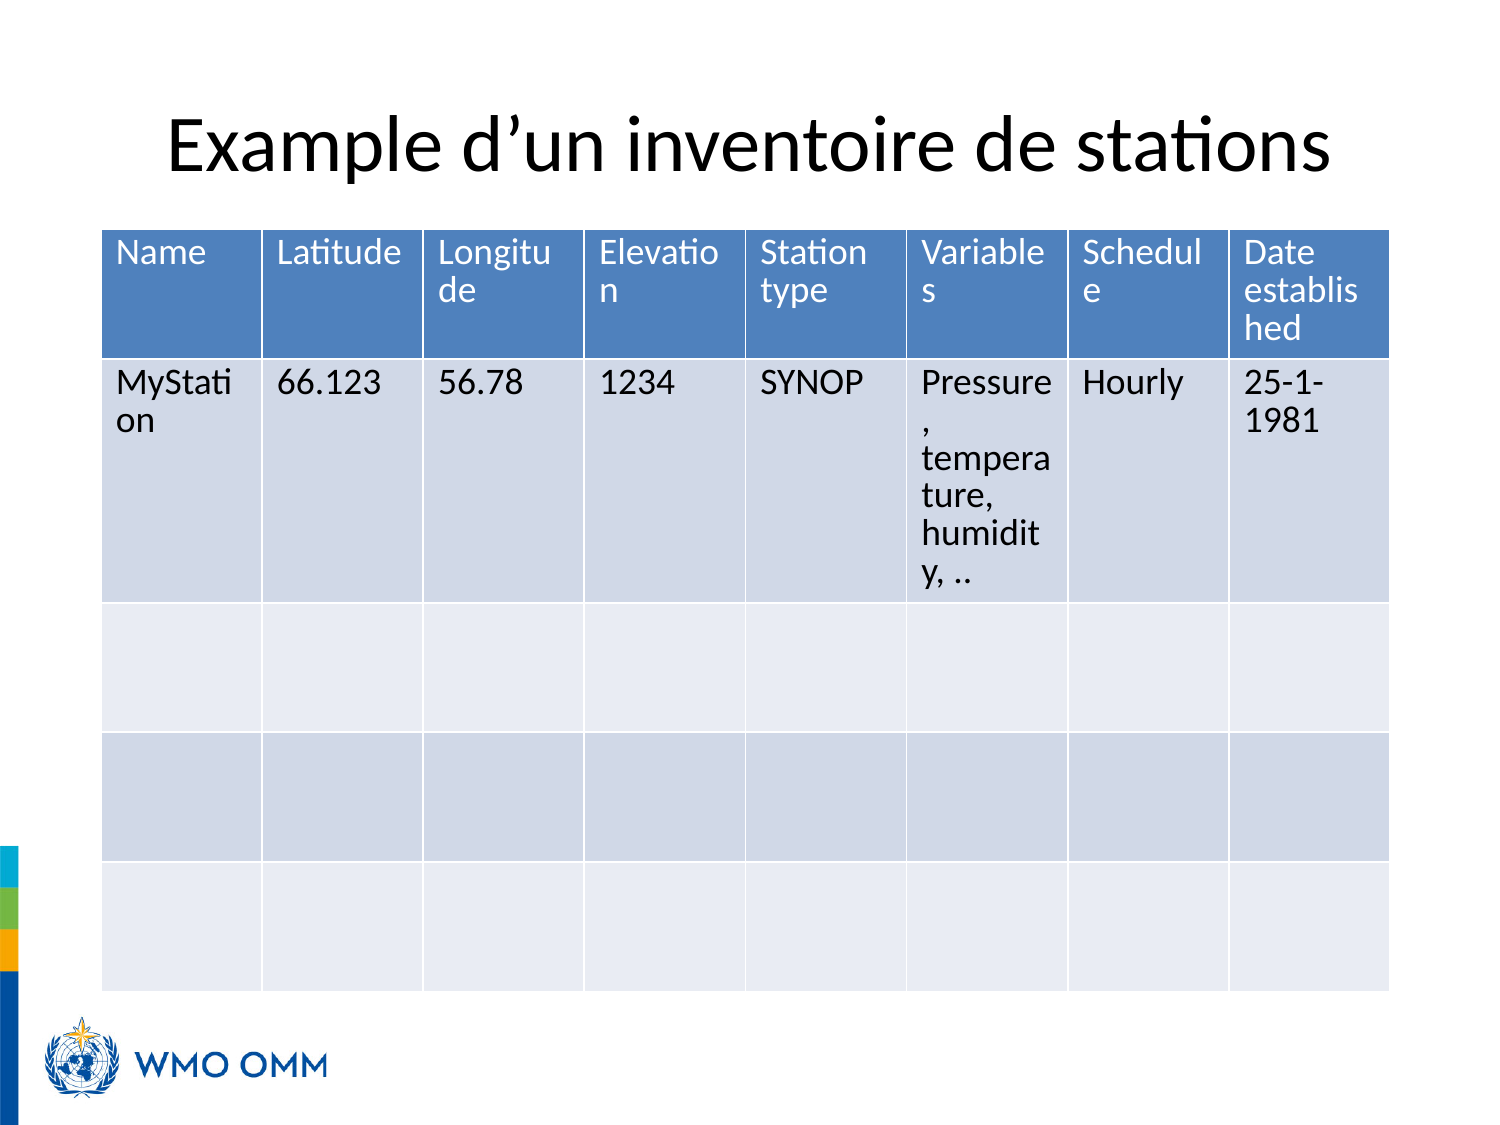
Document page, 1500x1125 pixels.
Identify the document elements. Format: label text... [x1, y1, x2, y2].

table_cell [746, 863, 906, 991]
table_header Name [102, 230, 261, 358]
table_cell [263, 604, 422, 731]
table_cell [1069, 863, 1228, 991]
table_header Schedule [1069, 230, 1228, 358]
table_header Variables [907, 230, 1067, 358]
table_header Date established [1230, 230, 1389, 358]
table_cell 56.78 [424, 360, 583, 602]
table_cell [907, 863, 1067, 991]
table_cell [1069, 604, 1228, 731]
table_cell MyStation [102, 360, 261, 602]
table_cell [102, 863, 261, 991]
table_cell [585, 863, 745, 991]
table_cell Pressure, temperature, humidity, .. [907, 360, 1067, 602]
table_cell [102, 733, 261, 861]
table_header Elevation [585, 230, 745, 358]
table_header Latitude [263, 230, 422, 358]
table_cell [263, 863, 422, 991]
table_cell [1230, 604, 1389, 731]
table_cell [263, 733, 422, 861]
table_cell [746, 733, 906, 861]
table_cell 1234 [585, 360, 745, 602]
table_cell [746, 604, 906, 731]
table_header Station type [746, 230, 906, 358]
table_cell SYNOP [746, 360, 906, 602]
table_cell [907, 733, 1067, 861]
table_cell [585, 604, 745, 731]
table_cell 25-1-1981 [1230, 360, 1389, 602]
table_cell [424, 863, 583, 991]
table_cell [907, 604, 1067, 731]
title Example d’un inventoire de stations [75, 45, 1425, 233]
table_cell Hourly [1069, 360, 1228, 602]
table_cell 66.123 [263, 360, 422, 602]
table_cell [585, 733, 745, 861]
table_header Longitude [424, 230, 583, 358]
picture [0, 845, 327, 1125]
table_cell [1069, 733, 1228, 861]
table_cell [424, 733, 583, 861]
table_cell [1230, 863, 1389, 991]
table_cell [424, 604, 583, 731]
table_cell [102, 604, 261, 731]
table_cell [1230, 733, 1389, 861]
